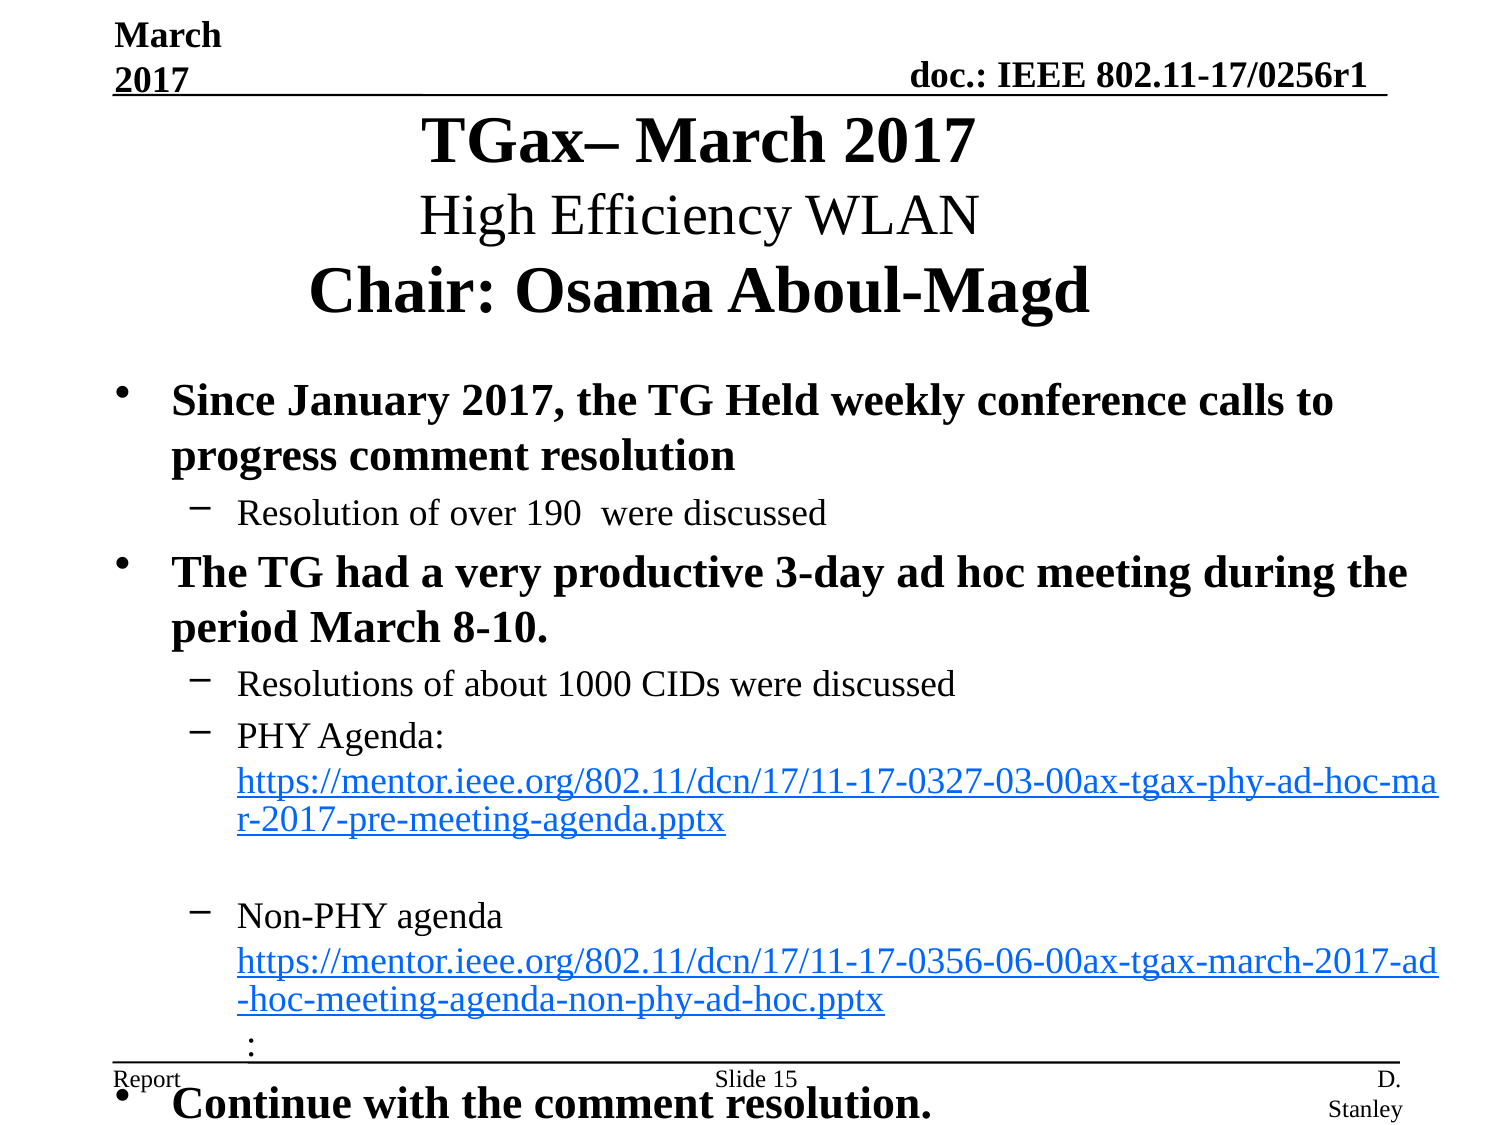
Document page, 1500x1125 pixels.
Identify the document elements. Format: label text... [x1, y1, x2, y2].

list Since January 2017, the TG Held weekly conference calls to progress comment resolution Resolution of over 190 were discussed The TG had a very productive 3-day ad hoc meeting during the period March 8-10. Resolutions of about 1000 CIDs were discussed PHY Agenda: https://mentor.ieee.org/802.11/dcn/17/11-17-0327-03-00ax-tgax-phy-ad-hoc-mar-2017-pre-meeting-agenda.pptx Non-PHY agenda https://mentor.ieee.org/802.11/dcn/17/11-17-0356-06-00ax-tgax-march-2017-ad-hoc-meeting-agenda-non-phy-ad-hoc.pptx : Continue with the comment resolution. Discuss and update the TG timeline; Agenda is in 11-17/0199r0. [99, 362, 1463, 1050]
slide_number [114, 54, 274, 101]
footer D. Stanley, HP Enterprise [1325, 1062, 1402, 1093]
title TGax– March 2017 High Efficiency WLAN Chair: Osama Aboul-Magd [62, 125, 1338, 388]
slide_number Slide 15 [712, 1062, 800, 1093]
